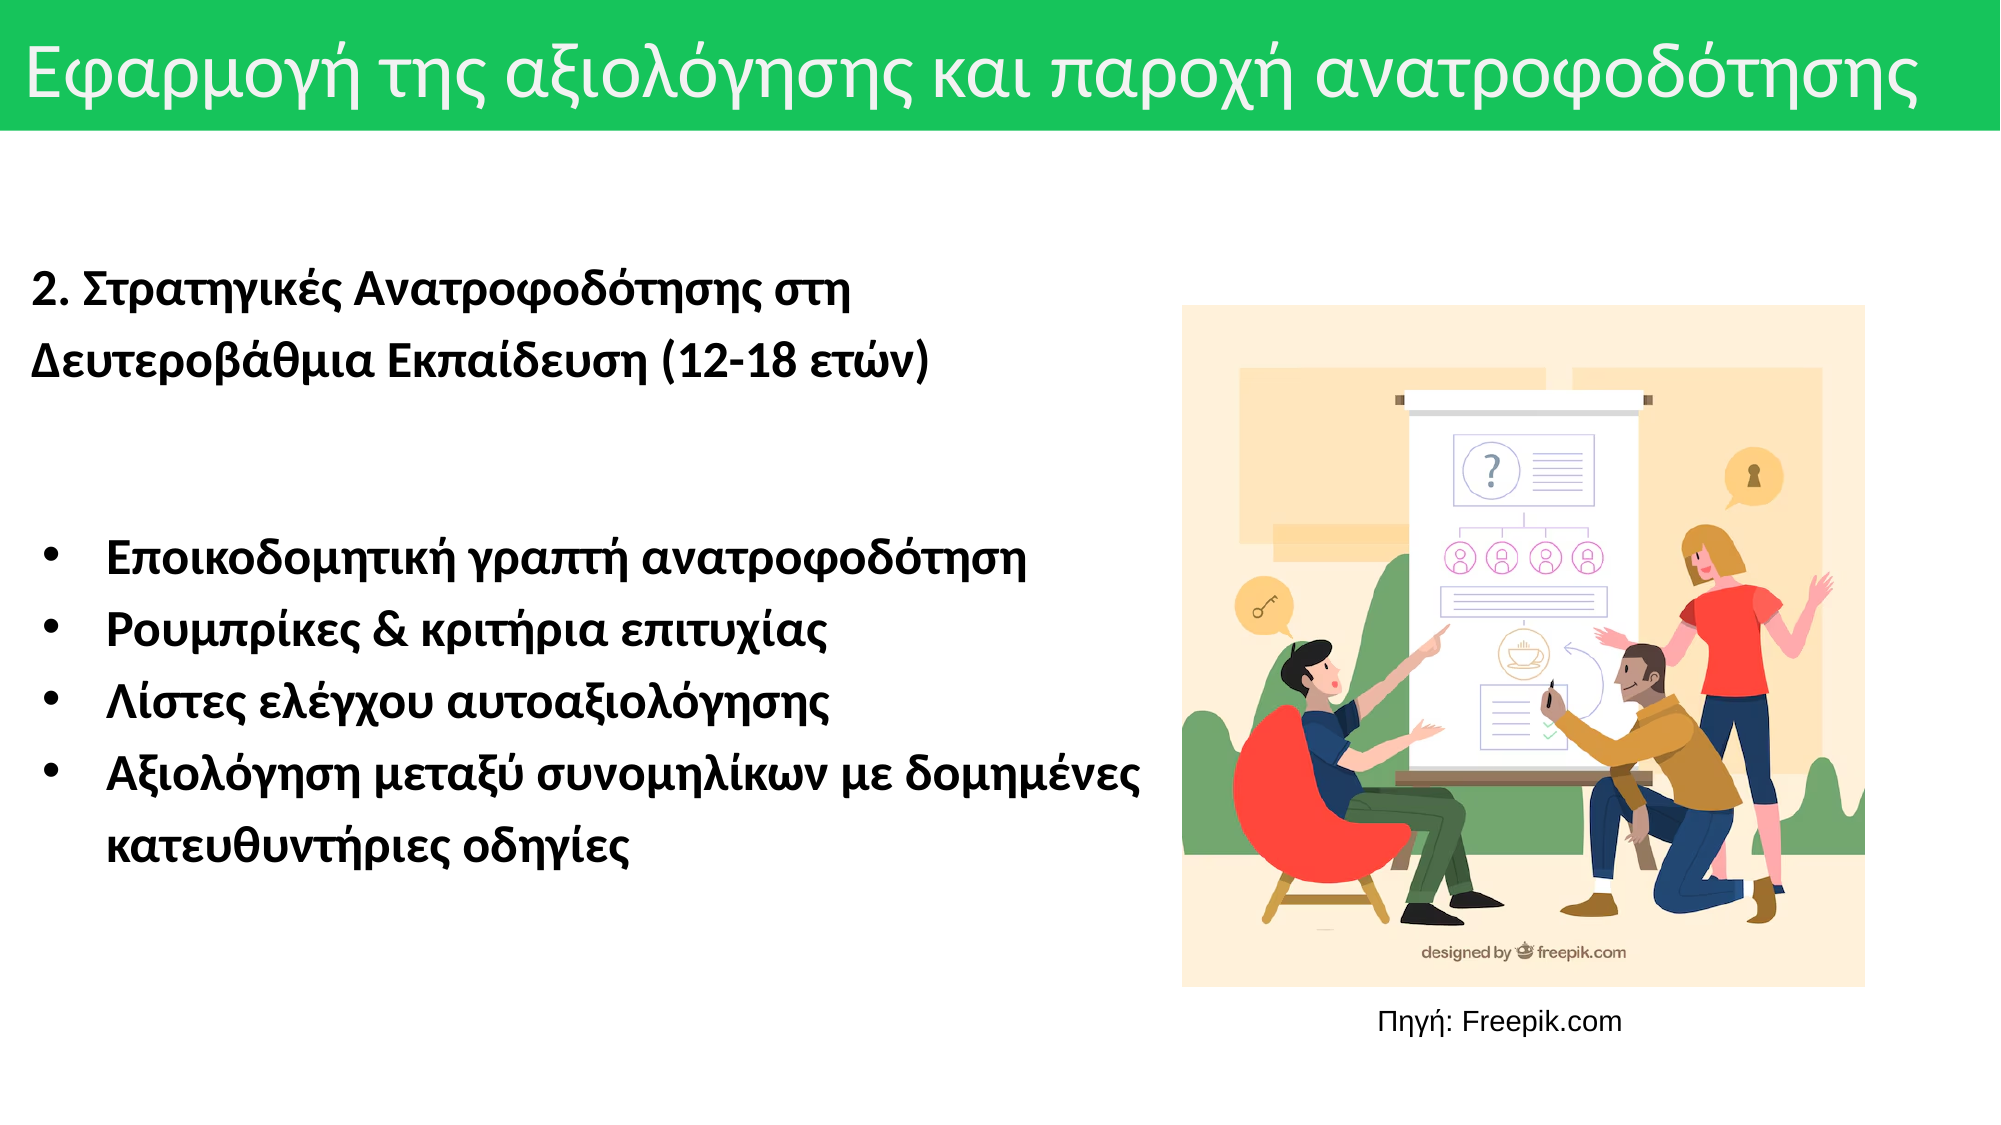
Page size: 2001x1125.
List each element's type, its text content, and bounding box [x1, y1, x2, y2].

text_box Πηγή: Freepik.com [1362, 996, 1686, 1052]
list 2. Στρατηγικές Ανατροφοδότησης στη Δευτεροβάθμια Εκπαίδευση (12-18 ετών) Εποικοδομητική γραπτή ανατροφοδότηση Ρουμπρίκες & κριτήρια επιτυχίας Λίστες ελέγχου αυτοαξιολόγησης Αξιολόγηση μεταξύ συνομηλίκων με δομημένες κατευθυντήριες οδηγίες [16, 144, 1183, 1108]
title Εφαρμογή της αξιολόγησης και παροχή ανατροφοδότησης [16, 13, 1976, 131]
picture [1182, 304, 1865, 988]
